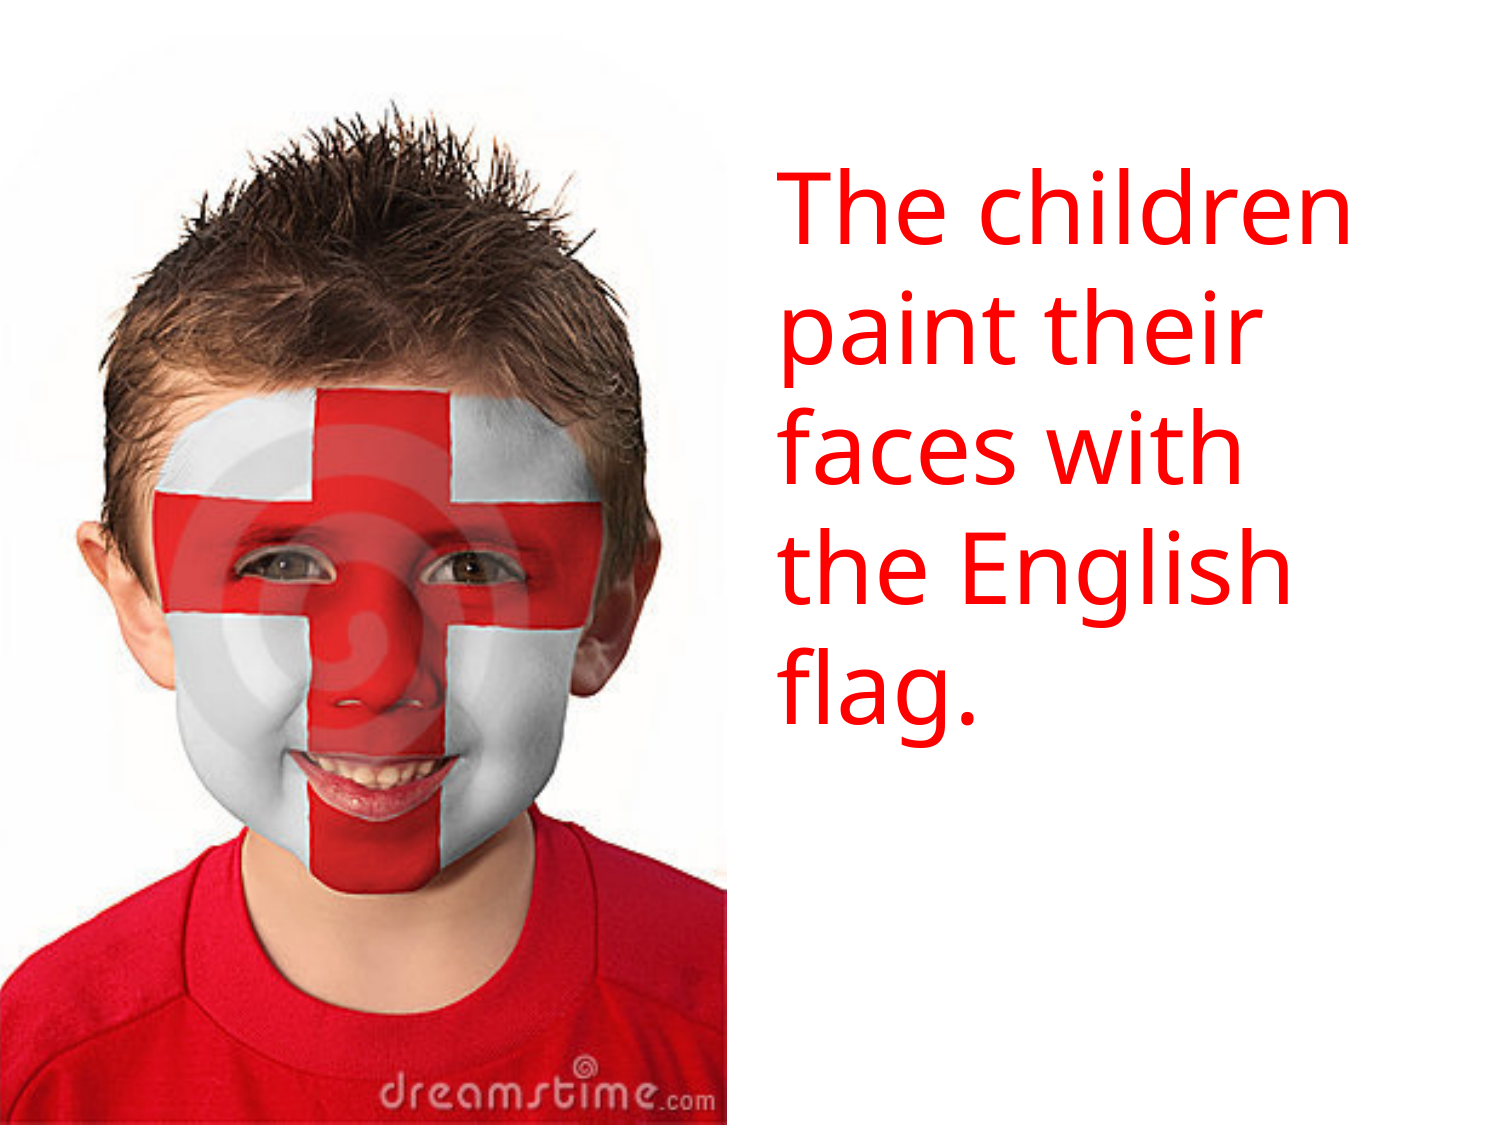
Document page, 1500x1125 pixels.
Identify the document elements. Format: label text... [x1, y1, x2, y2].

picture [0, 35, 727, 1125]
text_box The children paint their faces with the English flag. [761, 137, 1400, 752]
